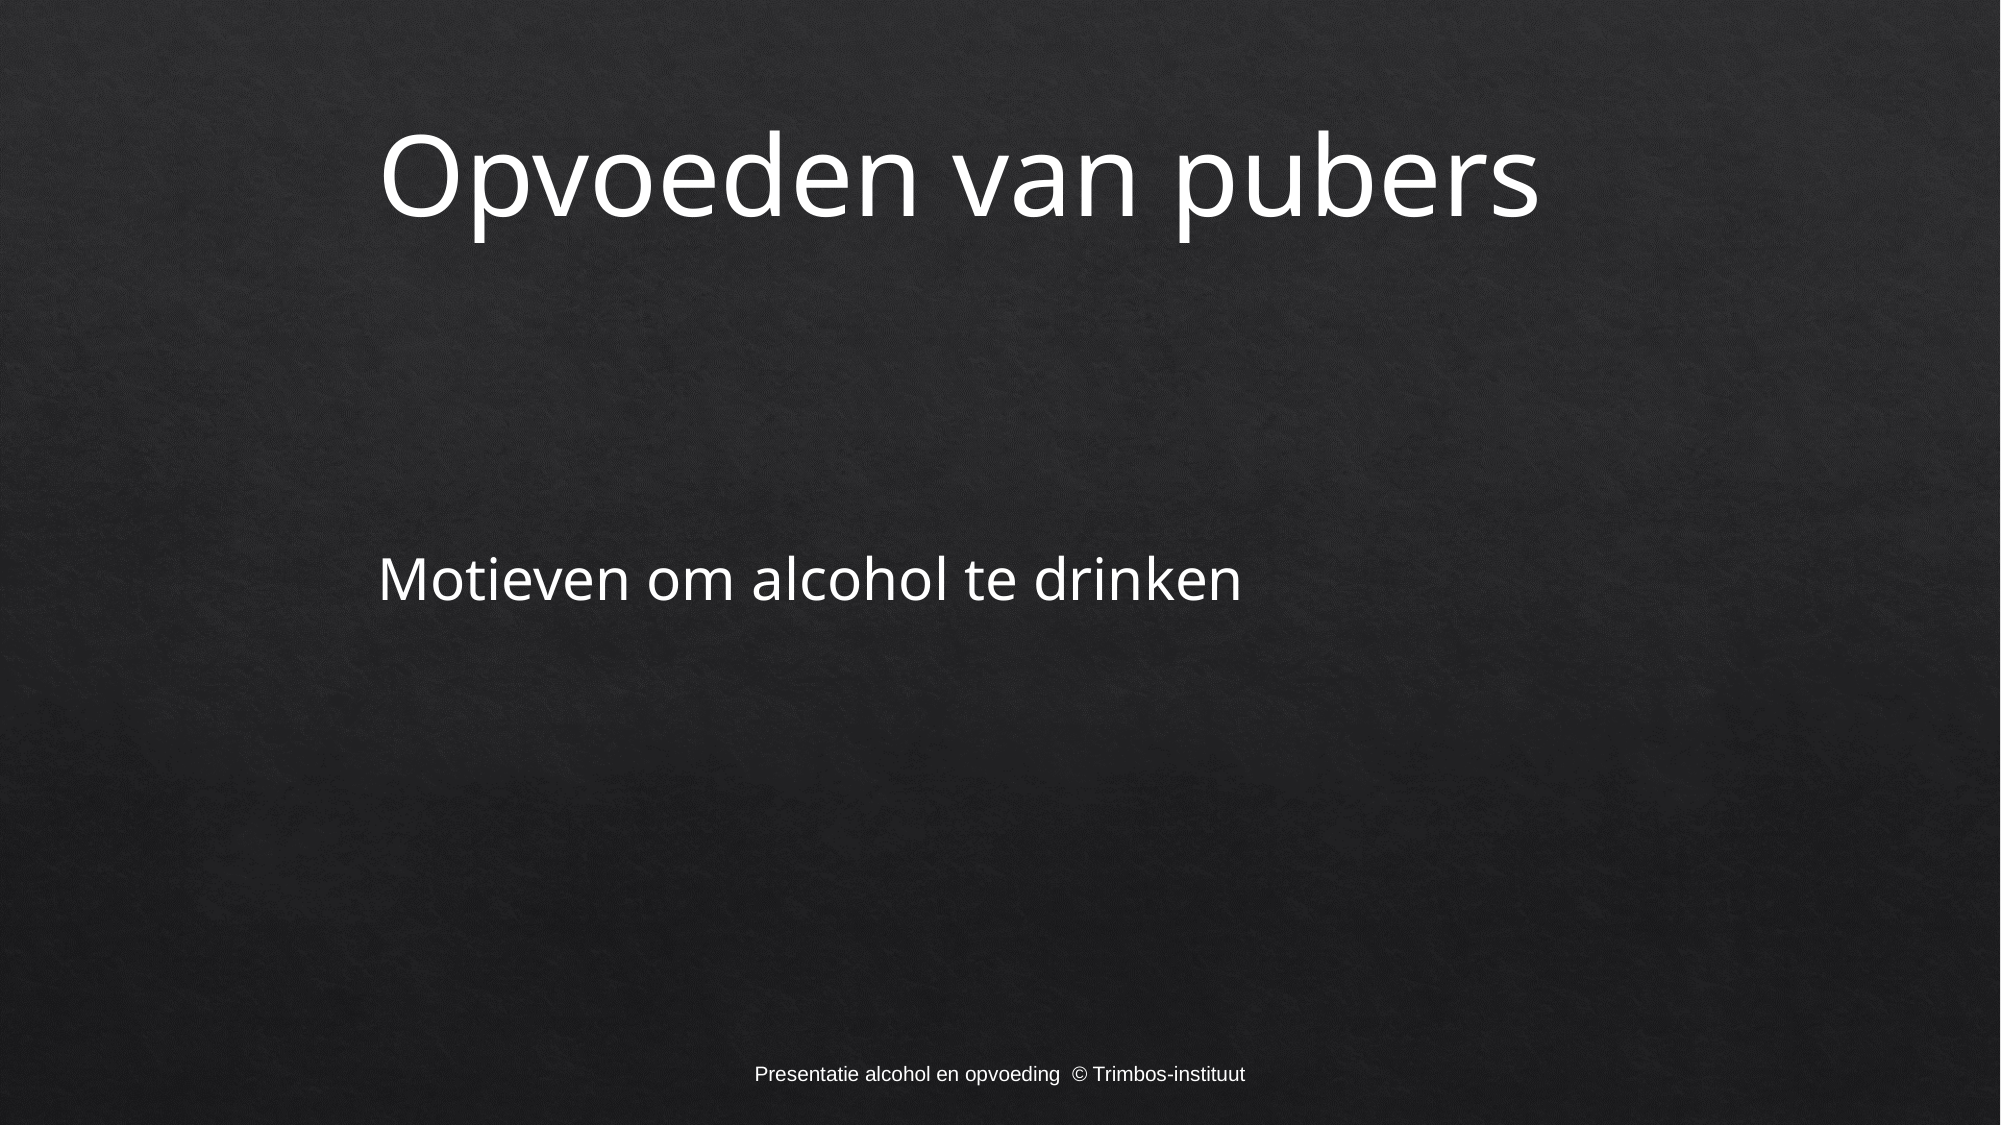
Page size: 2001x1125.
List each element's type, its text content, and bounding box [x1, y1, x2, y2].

picture [0, 0, 2001, 1125]
list Motieven om alcohol te drinken [362, 284, 1637, 950]
title Opvoeden van pubers [362, 99, 1637, 260]
footer Presentatie alcohol en opvoeding © Trimbos-instituut [662, 1042, 1338, 1103]
